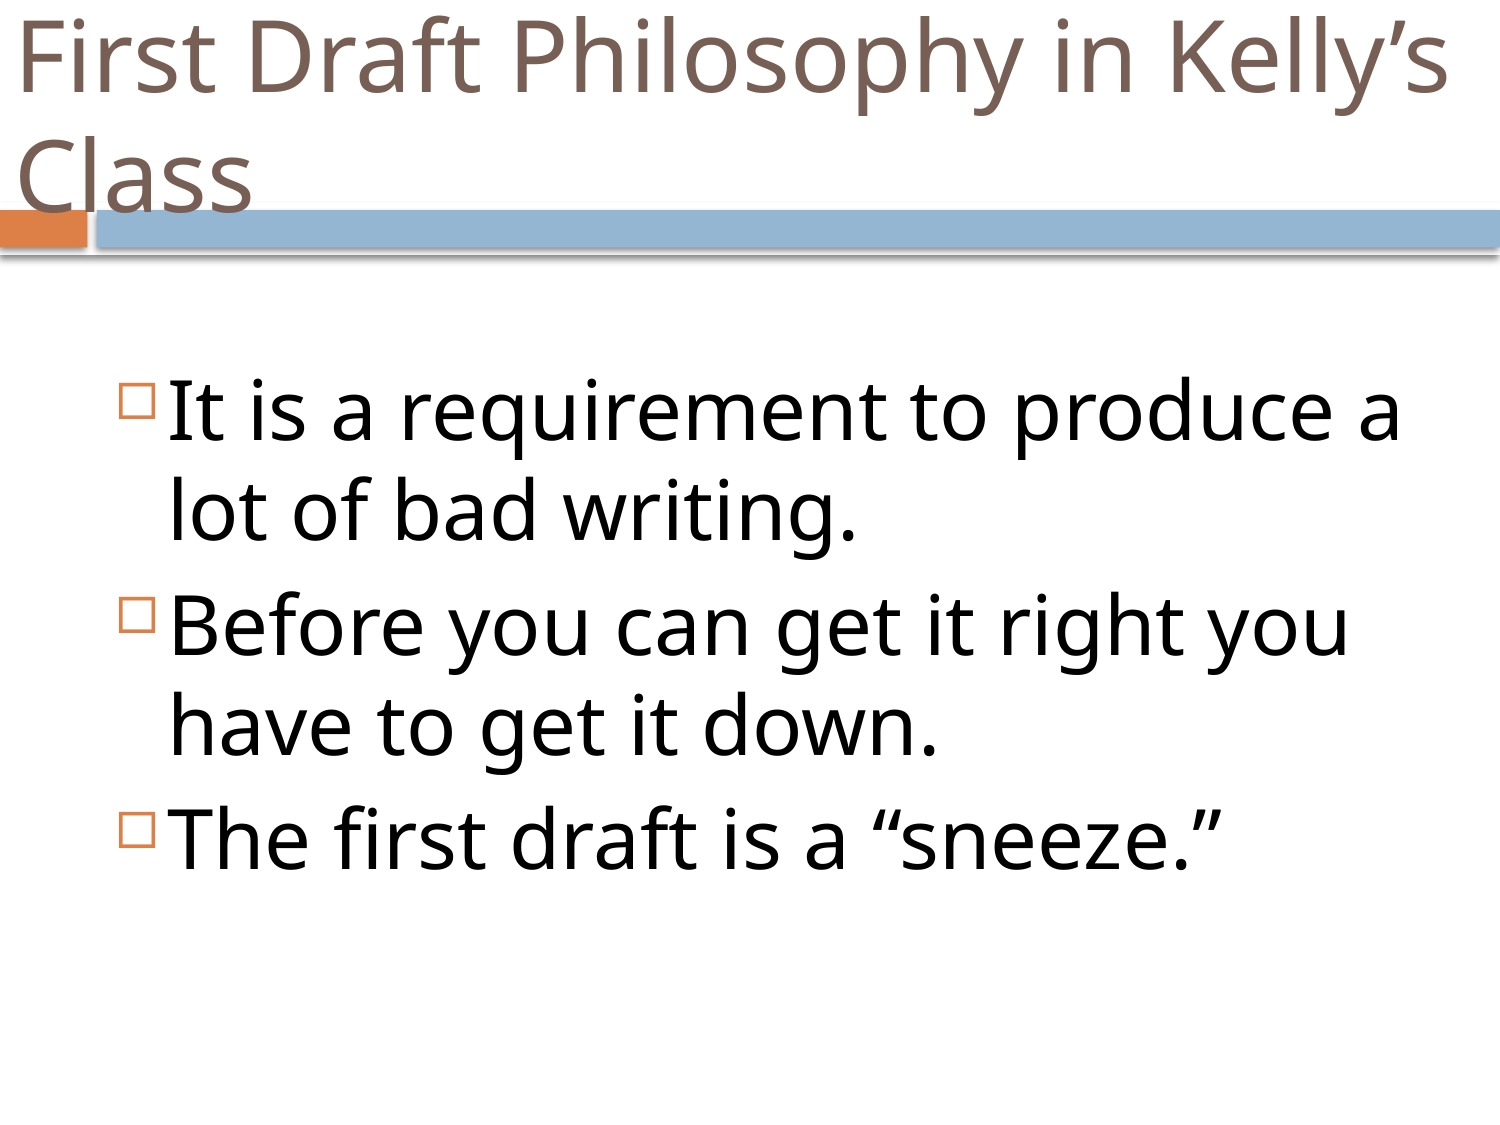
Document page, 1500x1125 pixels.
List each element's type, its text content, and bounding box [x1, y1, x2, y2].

title First Draft Philosophy in Kelly’s Class [0, 24, 1500, 200]
list It is a requirement to produce a lot of bad writing. Before you can get it right you have to get it down. The first draft is a “sneeze.” [99, 350, 1425, 1005]
